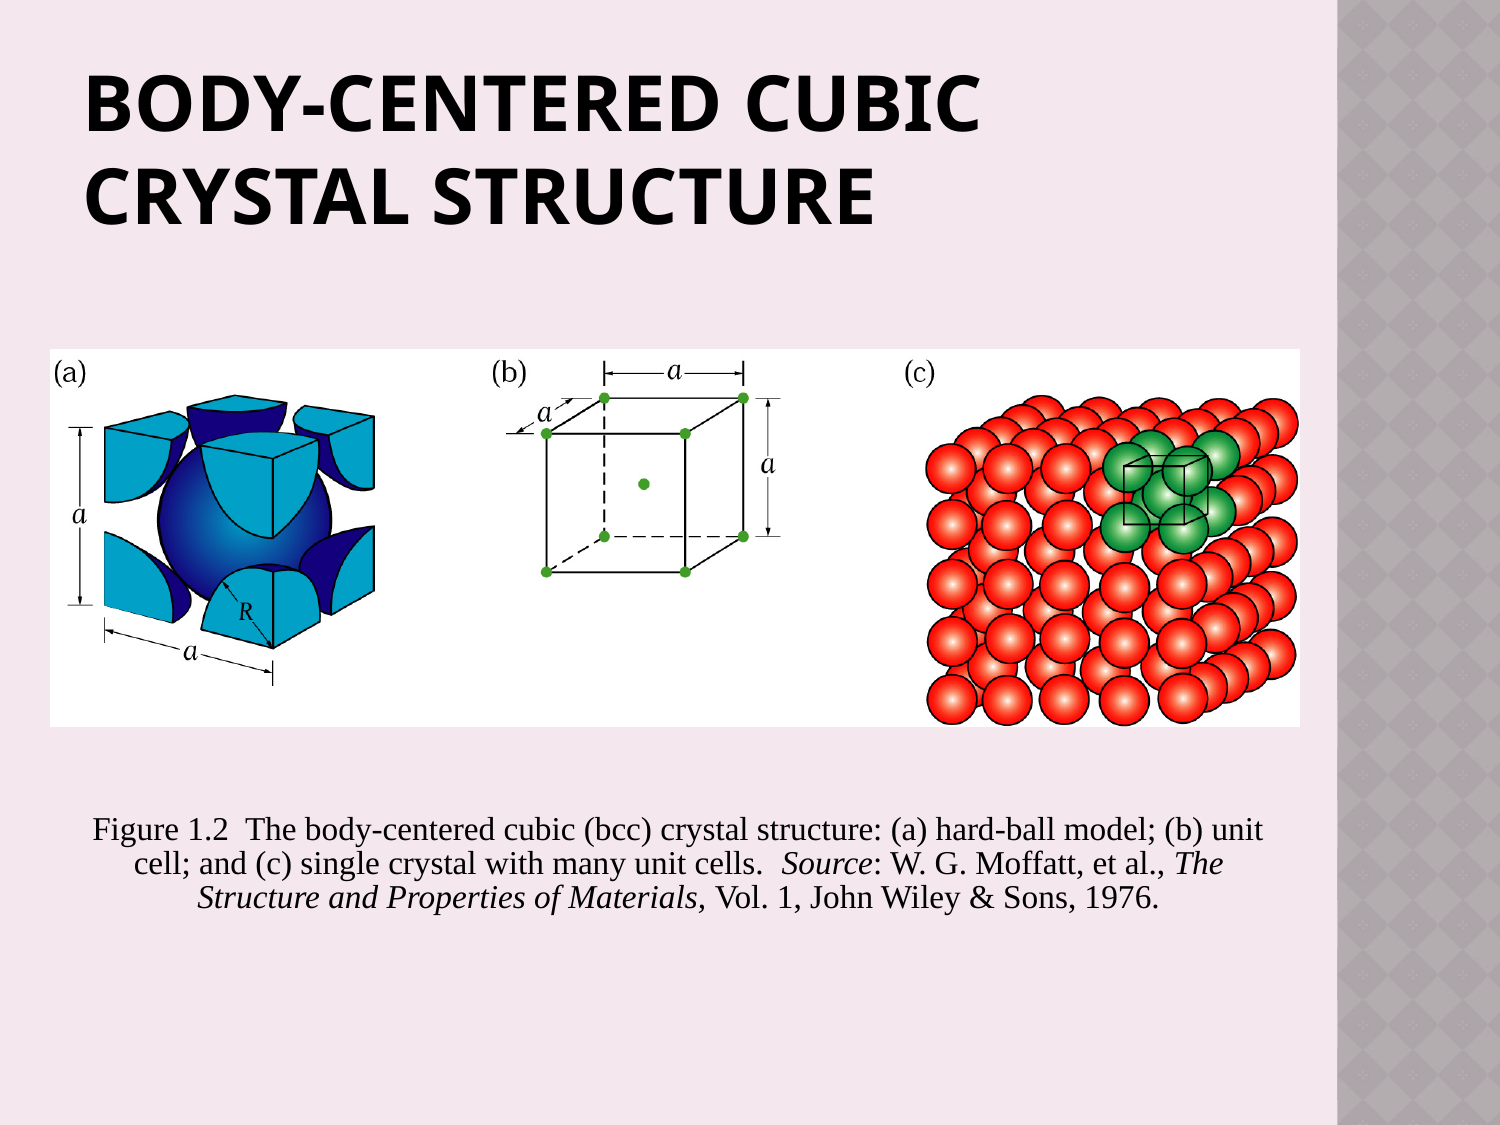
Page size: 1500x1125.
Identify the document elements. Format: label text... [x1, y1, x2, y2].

text_box Figure 1.2 The body-centered cubic (bcc) crystal structure: (a) hard-ball model; (b) unit cell; and (c) single crystal with many unit cells. Source: W. G. Moffatt, et al., The Structure and Properties of Materials, Vol. 1, John Wiley & Sons, 1976. [82, 813, 1275, 926]
title Body-Centered Cubic Crystal Structure [75, 52, 1263, 240]
picture [49, 349, 1301, 728]
